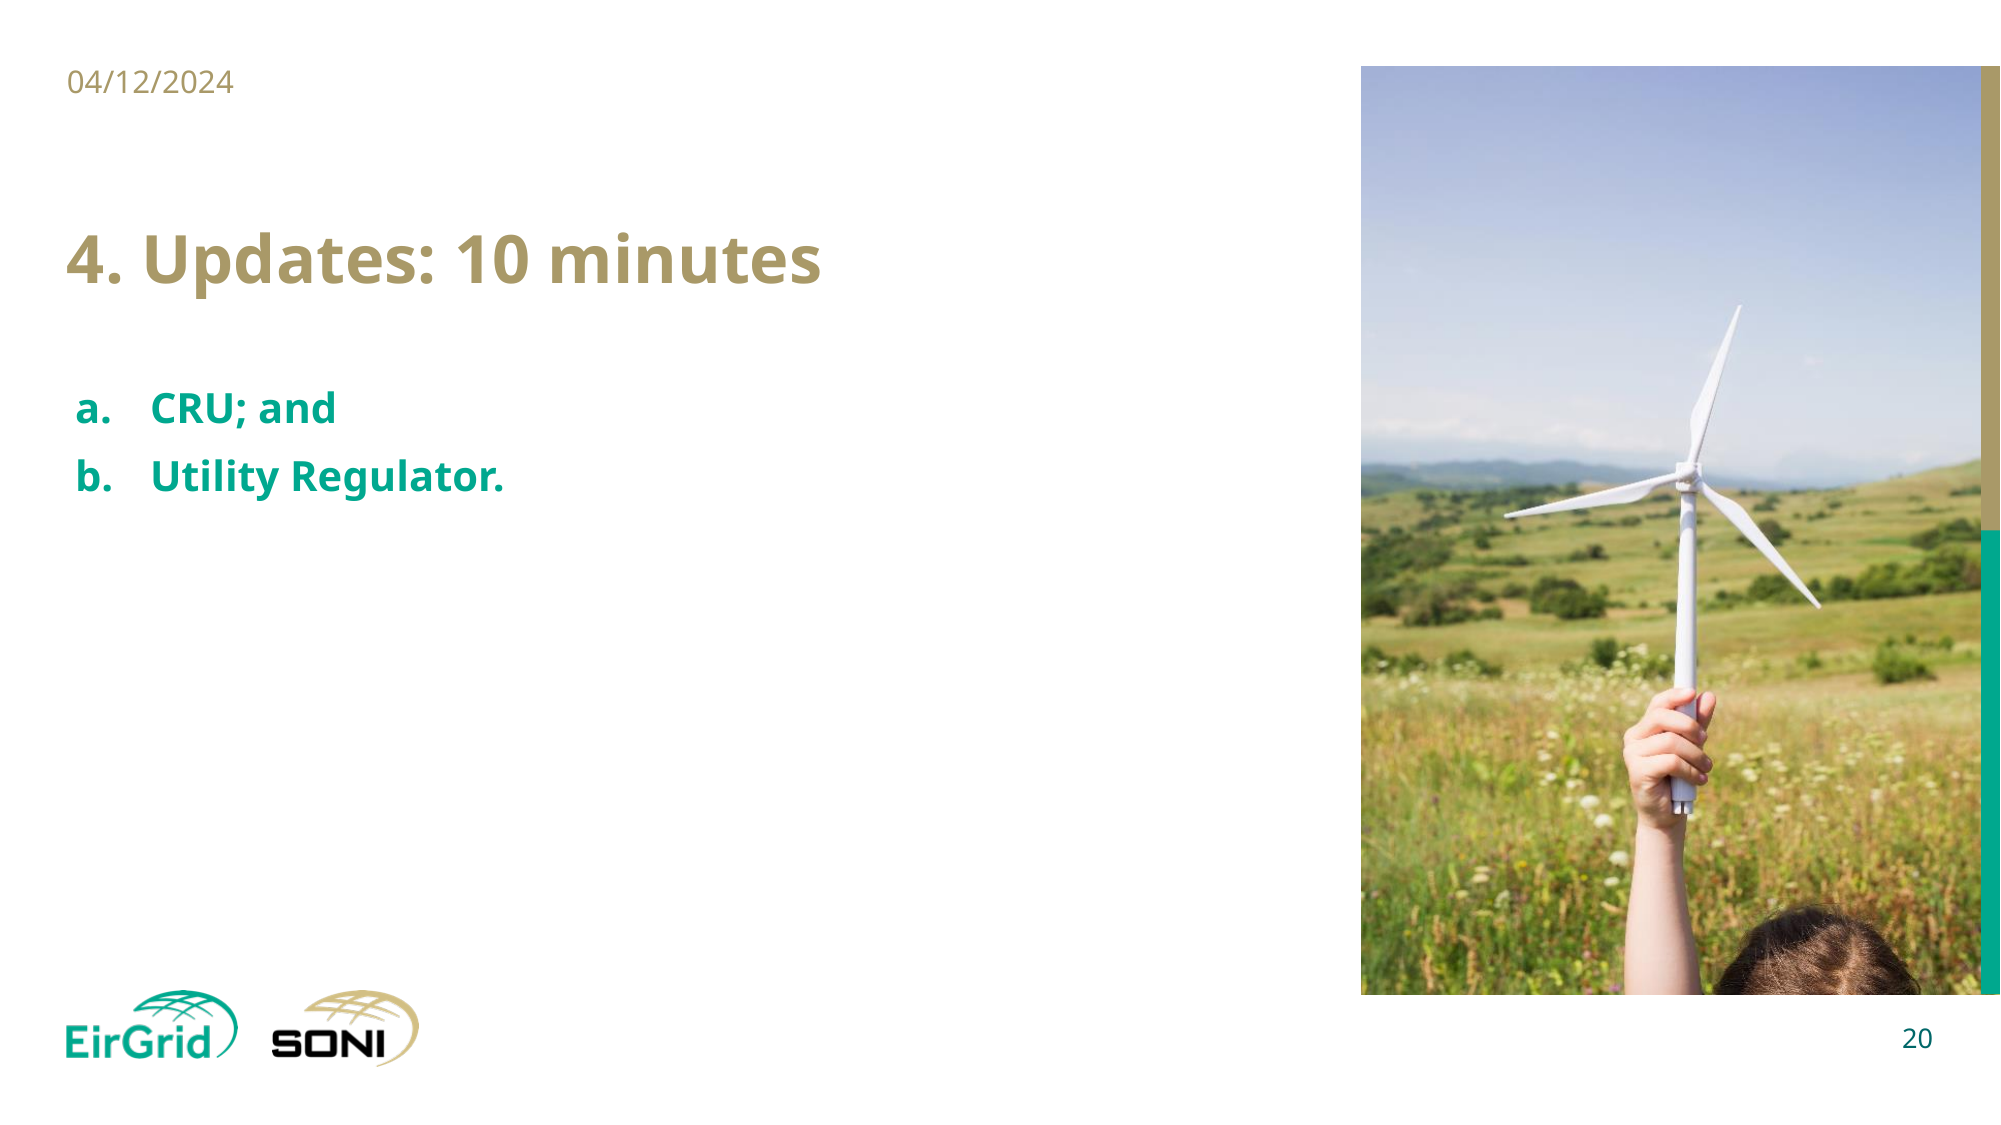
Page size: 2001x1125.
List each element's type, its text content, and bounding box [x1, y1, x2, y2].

picture [272, 990, 419, 1067]
title 4. Updates: 10 minutes [66, 226, 1250, 375]
picture [1361, 66, 1981, 995]
picture [66, 990, 238, 1059]
list CRU; and Utility Regulator. [0, 374, 1184, 590]
slide_number 20 [1858, 992, 1933, 1059]
text_box 04/12/2024 [66, 66, 429, 124]
